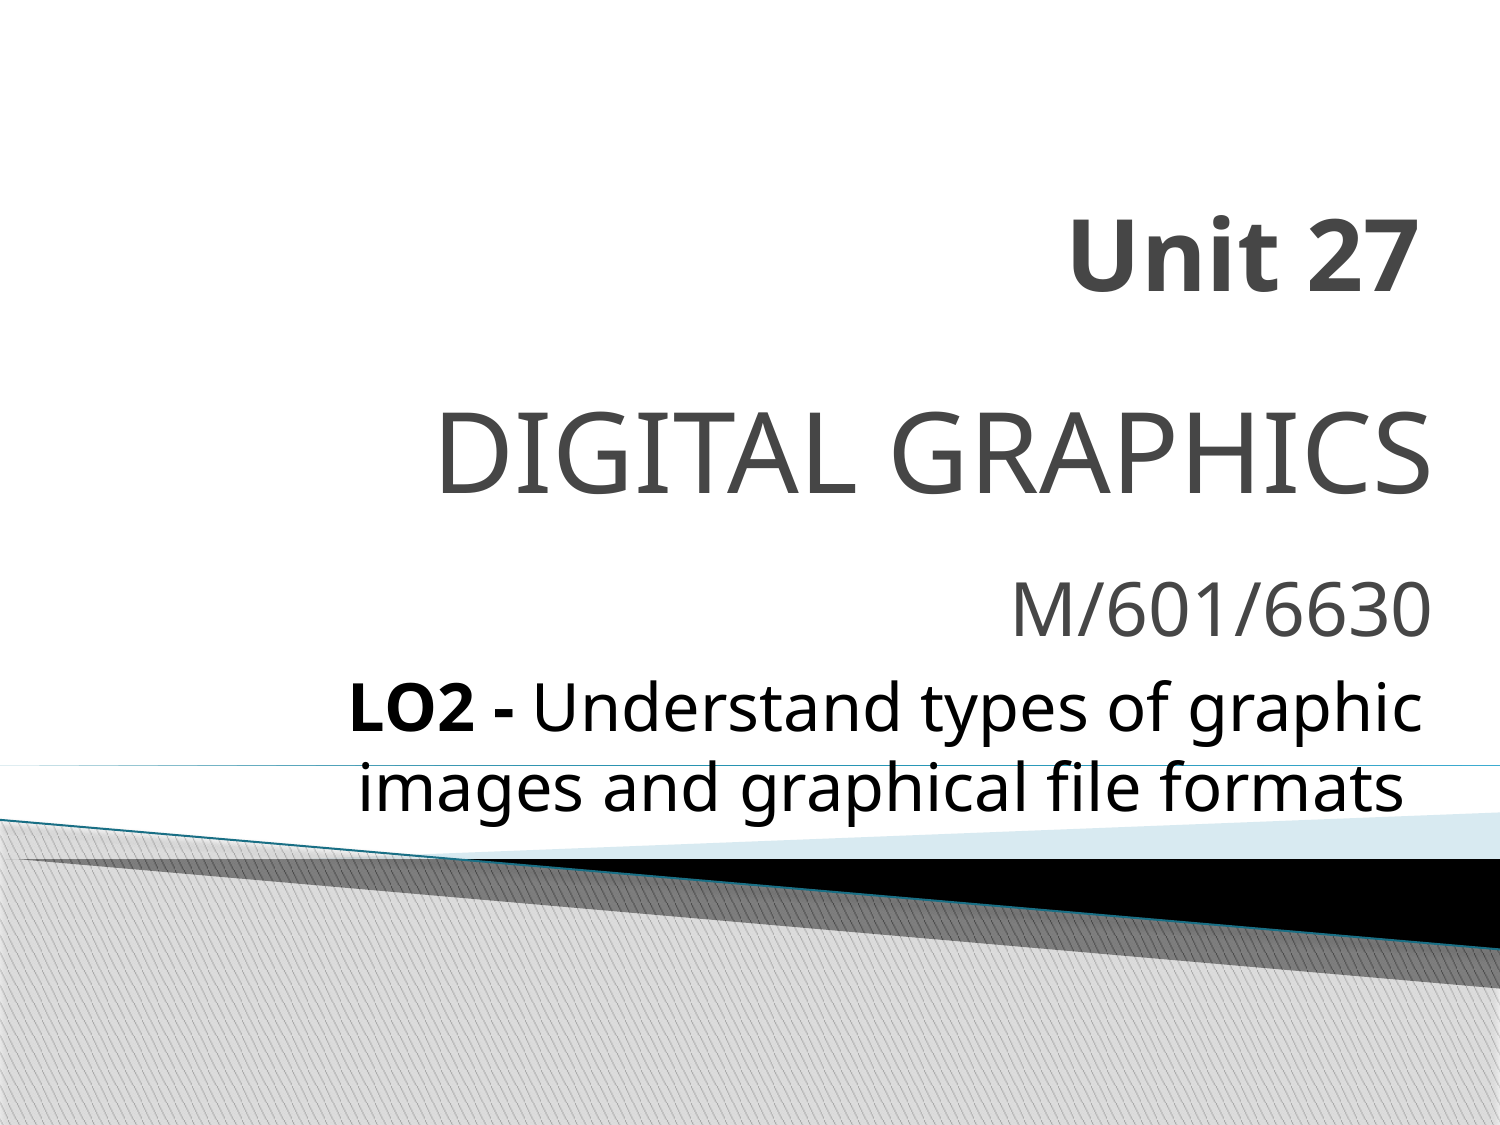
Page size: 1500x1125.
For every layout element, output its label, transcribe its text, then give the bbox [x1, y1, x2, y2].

text_box LO2 - Understand types of graphic images and graphical file formats [332, 656, 1439, 832]
subtitle DIGITAL GRAPHICS M/601/6630 [177, 373, 1453, 624]
title Unit 27 [161, 19, 1437, 320]
picture [5, 859, 1500, 989]
